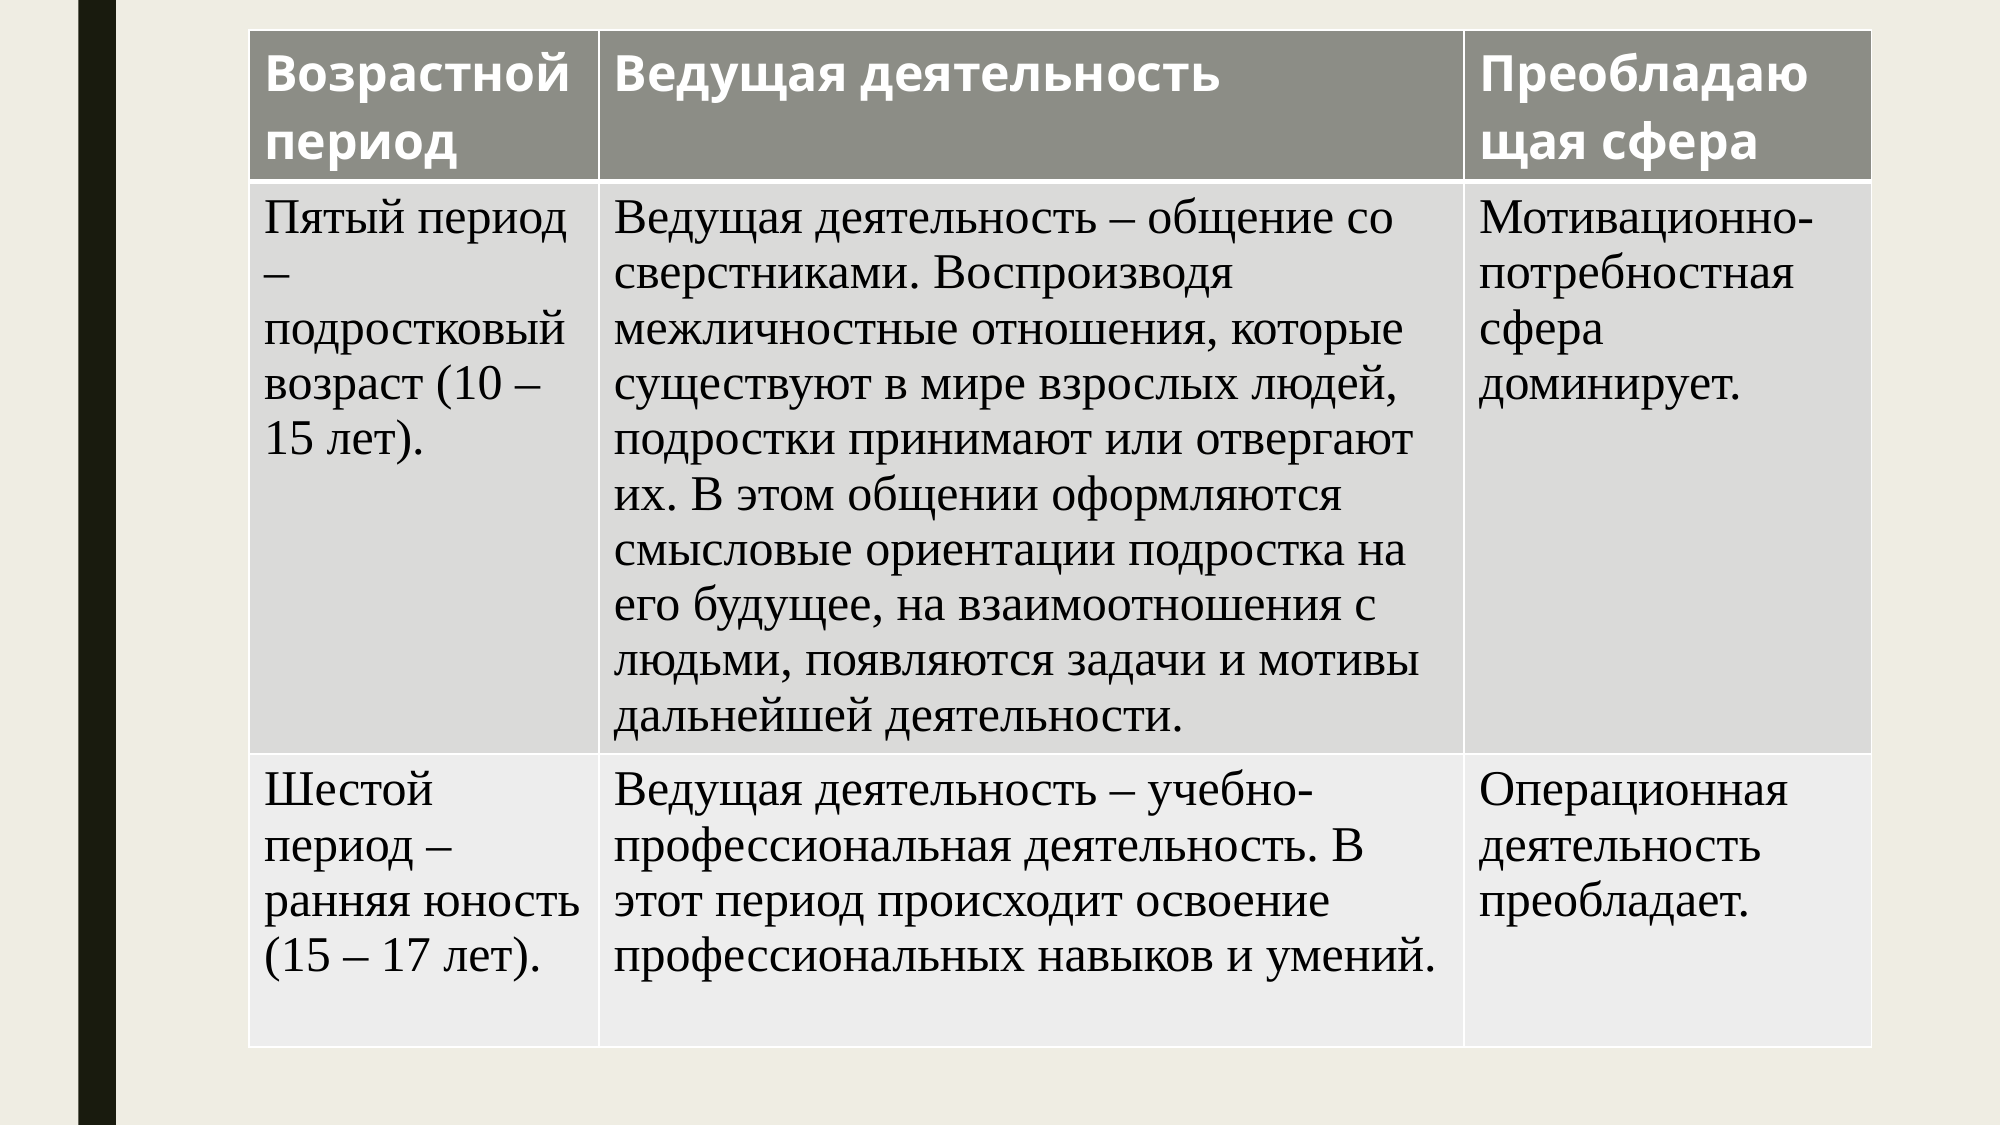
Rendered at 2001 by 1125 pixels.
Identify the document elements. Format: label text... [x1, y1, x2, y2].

table_cell Ведущая деятельность – общение со сверстниками. Воспроизводя межличностные отношения, которые существуют в мире взрослых людей, подростки принимают или отвергают их. В этом общении оформляются смысловые ориентации подростка на его будущее, на взаимоотношения с людьми, появляются задачи и мотивы дальнейшей деятельности. [600, 184, 1463, 753]
table_cell Операционная деятельность преобладает. [1465, 755, 1871, 1046]
table_header Преобладающая сфера [1465, 31, 1871, 179]
table_cell Ведущая деятельность – учебно-профессиональная деятельность. В этот период происходит освоение профессиональных навыков и умений. [600, 755, 1463, 1046]
table_header Ведущая деятельность [600, 31, 1463, 179]
table_header Возрастной период [250, 31, 598, 179]
table_cell Пятый период – подростковый возраст (10 –15 лет). [250, 184, 598, 753]
table_cell Мотивационно-потребностная сфера доминирует. [1465, 184, 1871, 753]
table_cell Шестой период – ранняя юность (15 – 17 лет). [250, 755, 598, 1046]
